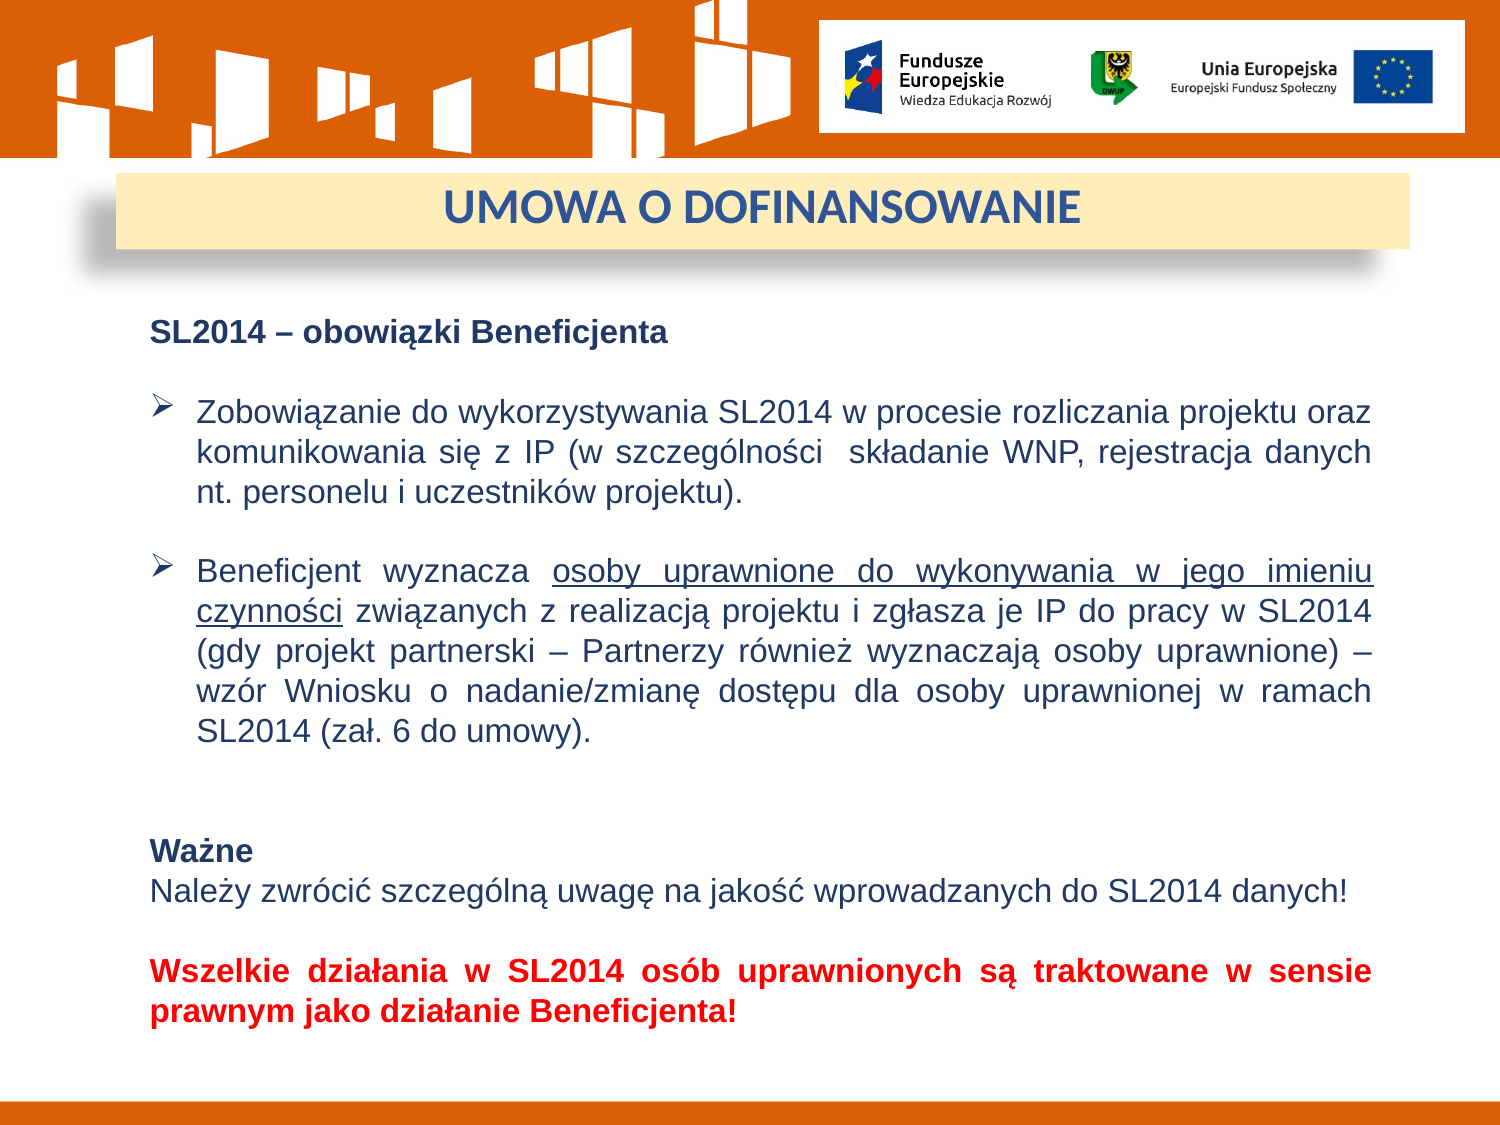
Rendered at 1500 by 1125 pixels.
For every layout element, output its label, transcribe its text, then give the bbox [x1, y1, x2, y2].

text_box [819, 20, 1465, 133]
text_box UMOWA O DOFINANSOWANIE [116, 173, 1410, 250]
text_box SL2014 – obowiązki Beneficjenta Zobowiązanie do wykorzystywania SL2014 w procesie rozliczania projektu oraz komunikowania się z IP (w szczególności składanie WNP, rejestracja danych nt. personelu i uczestników projektu). Beneficjent wyznacza osoby uprawnione do wykonywania w jego imieniu czynności związanych z realizacją projektu i zgłasza je IP do pracy w SL2014 (gdy projekt partnerski – Partnerzy również wyznaczają osoby uprawnione) – wzór Wniosku o nadanie/zmianę dostępu dla osoby uprawnionej w ramach SL2014 (zał. 6 do umowy). Ważne Należy zwrócić szczególną uwagę na jakość wprowadzanych do SL2014 danych! Wszelkie działania w SL2014 osób uprawnionych są traktowane w sensie prawnym jako działanie Beneficjenta! [134, 302, 1389, 1076]
picture [0, 0, 1500, 1125]
